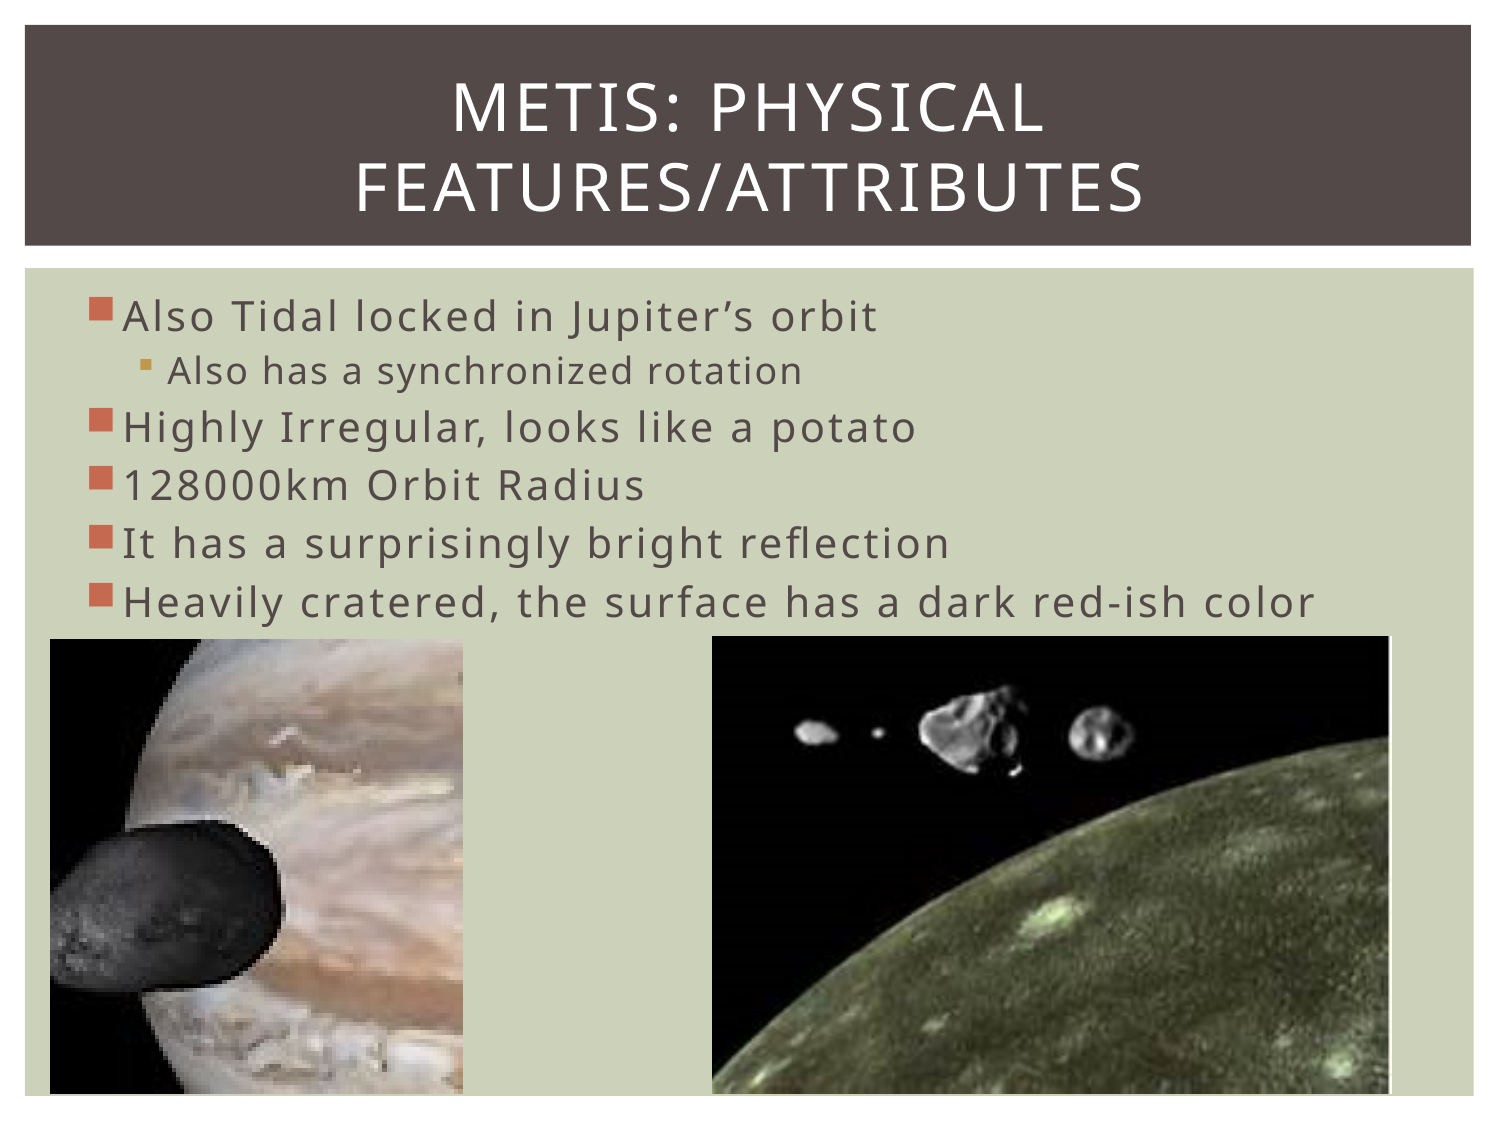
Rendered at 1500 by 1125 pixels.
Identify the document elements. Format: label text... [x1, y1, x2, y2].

title Metis: Physical Features/Attributes [62, 58, 1438, 232]
picture [712, 636, 1392, 1094]
list Also Tidal locked in Jupiter’s orbit Also has a synchronized rotation Highly Irregular, looks like a potato 128000km Orbit Radius It has a surprisingly bright reflection Heavily cratered, the surface has a dark red-ish color [62, 281, 1442, 1005]
picture [49, 638, 463, 1094]
